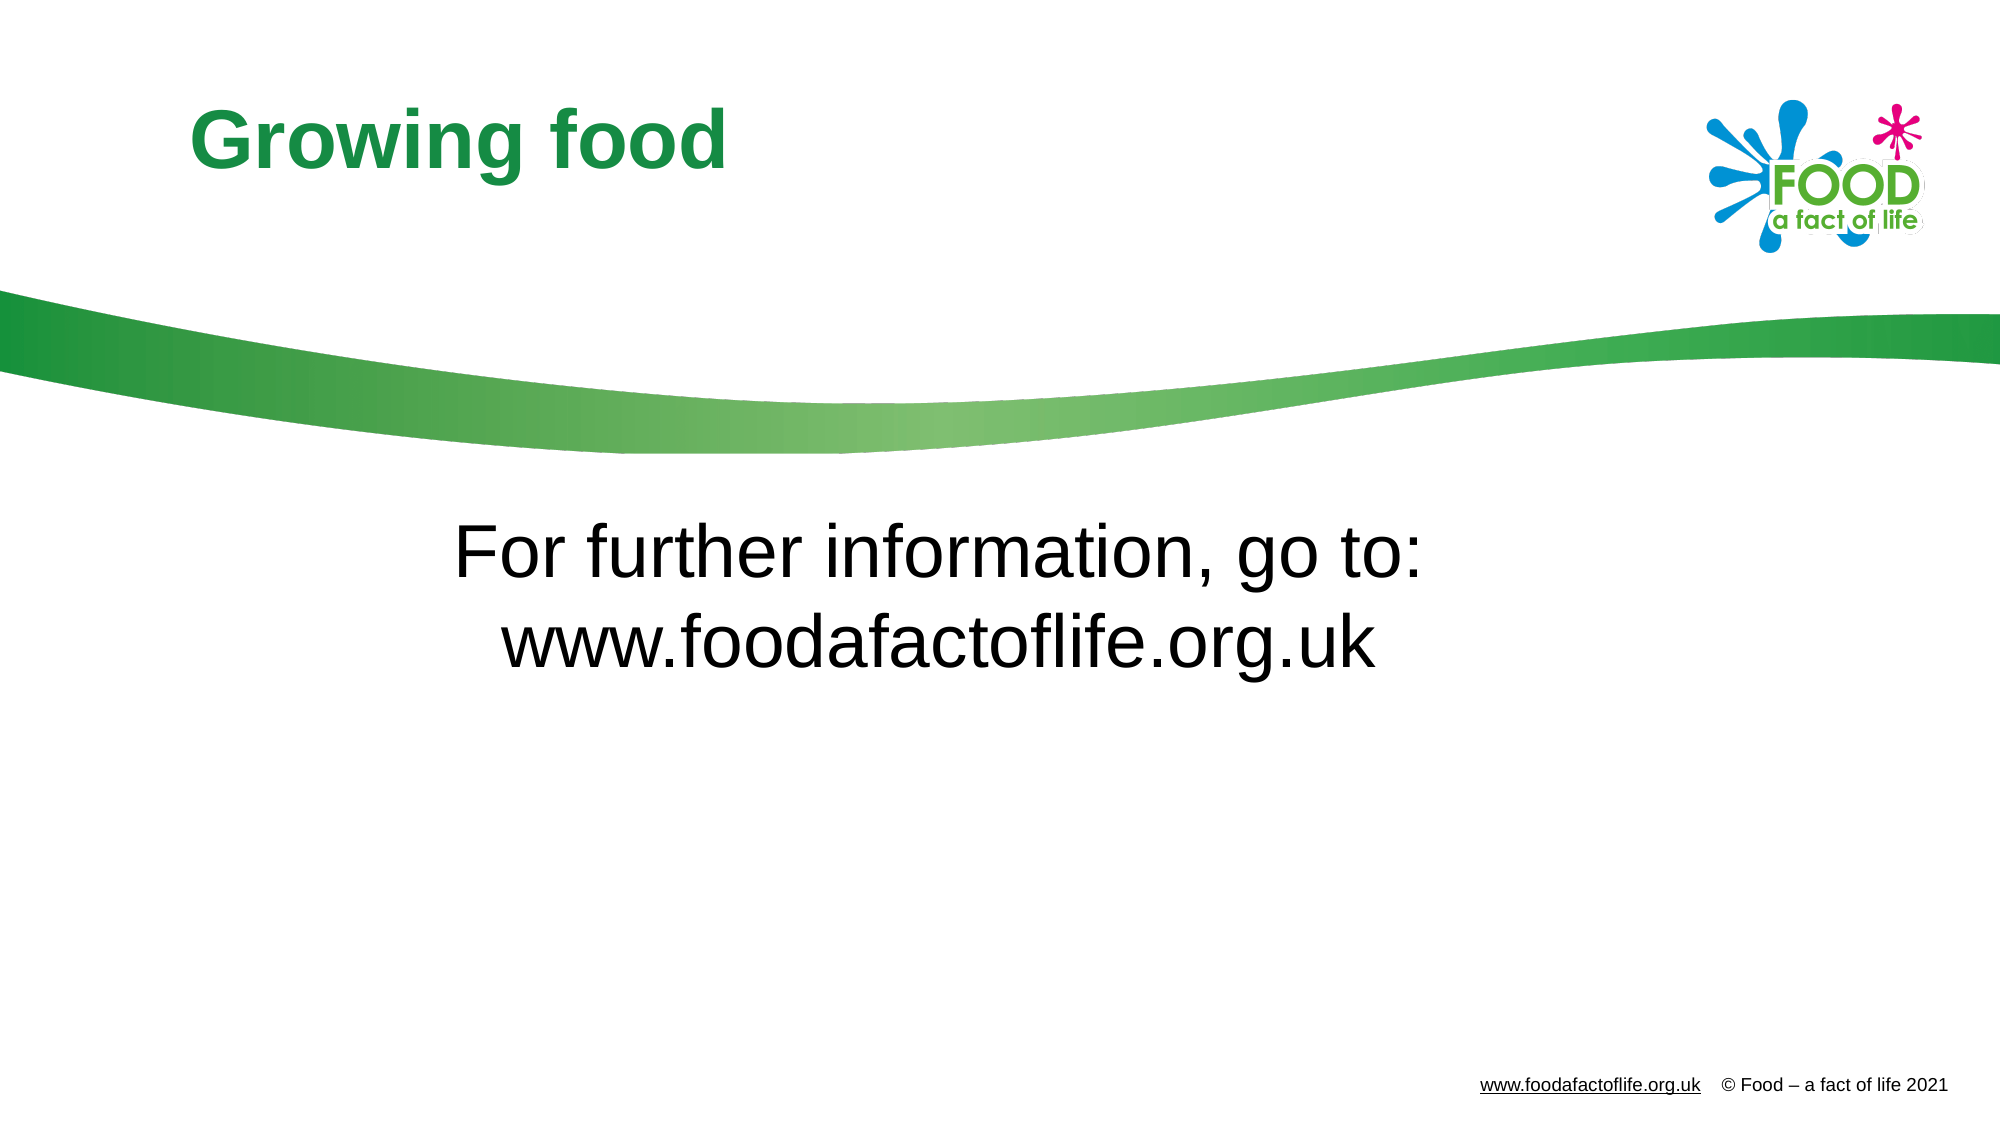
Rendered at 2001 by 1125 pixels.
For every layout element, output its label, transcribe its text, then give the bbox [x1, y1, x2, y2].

title Growing food [189, 96, 1690, 201]
picture [0, 0, 2000, 1125]
subtitle For further information, go to: www.foodafactoflife.org.uk [189, 502, 1690, 1010]
